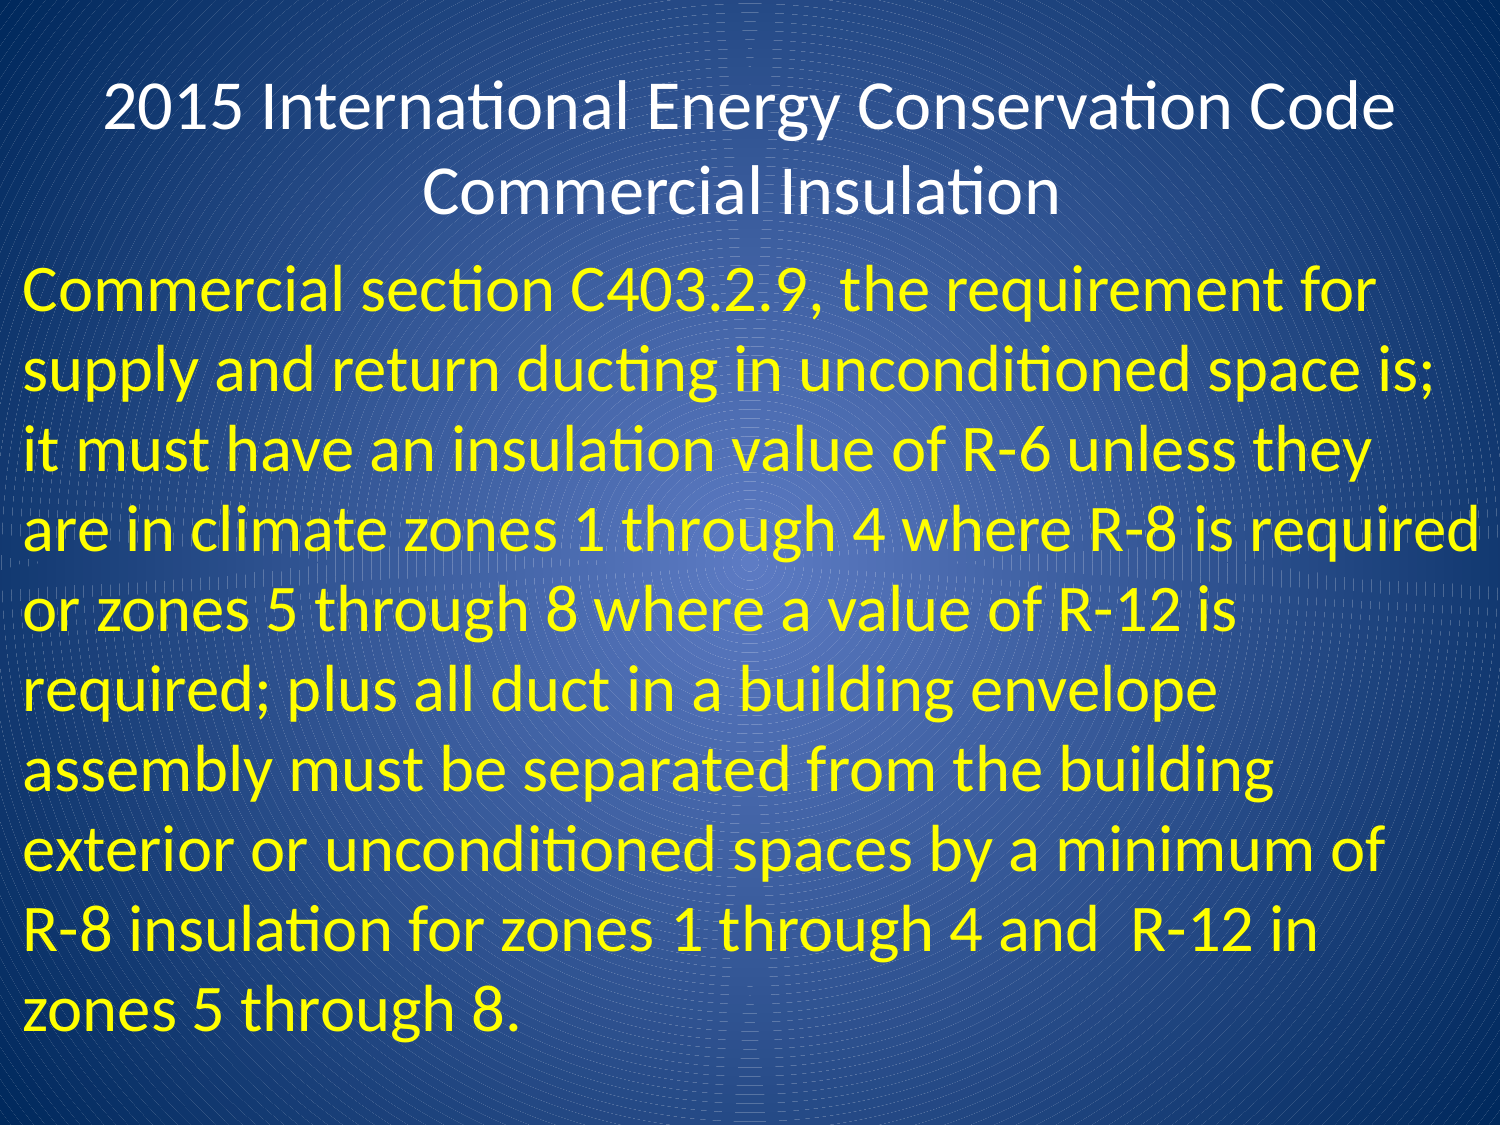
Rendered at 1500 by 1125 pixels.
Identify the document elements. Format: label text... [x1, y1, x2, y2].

title 2015 International Energy Conservation Code Commercial Insulation [75, 50, 1425, 237]
text_box Commercial section C403.2.9, the requirement for supply and return ducting in unconditioned space is; it must have an insulation value of R-6 unless they are in climate zones 1 through 4 where R-8 is required or zones 5 through 8 where a value of R-12 is required; plus all duct in a building envelope assembly must be separated from the building exterior or unconditioned spaces by a minimum of R-8 insulation for zones 1 through 4 and R-12 in zones 5 through 8. [7, 237, 1500, 1052]
